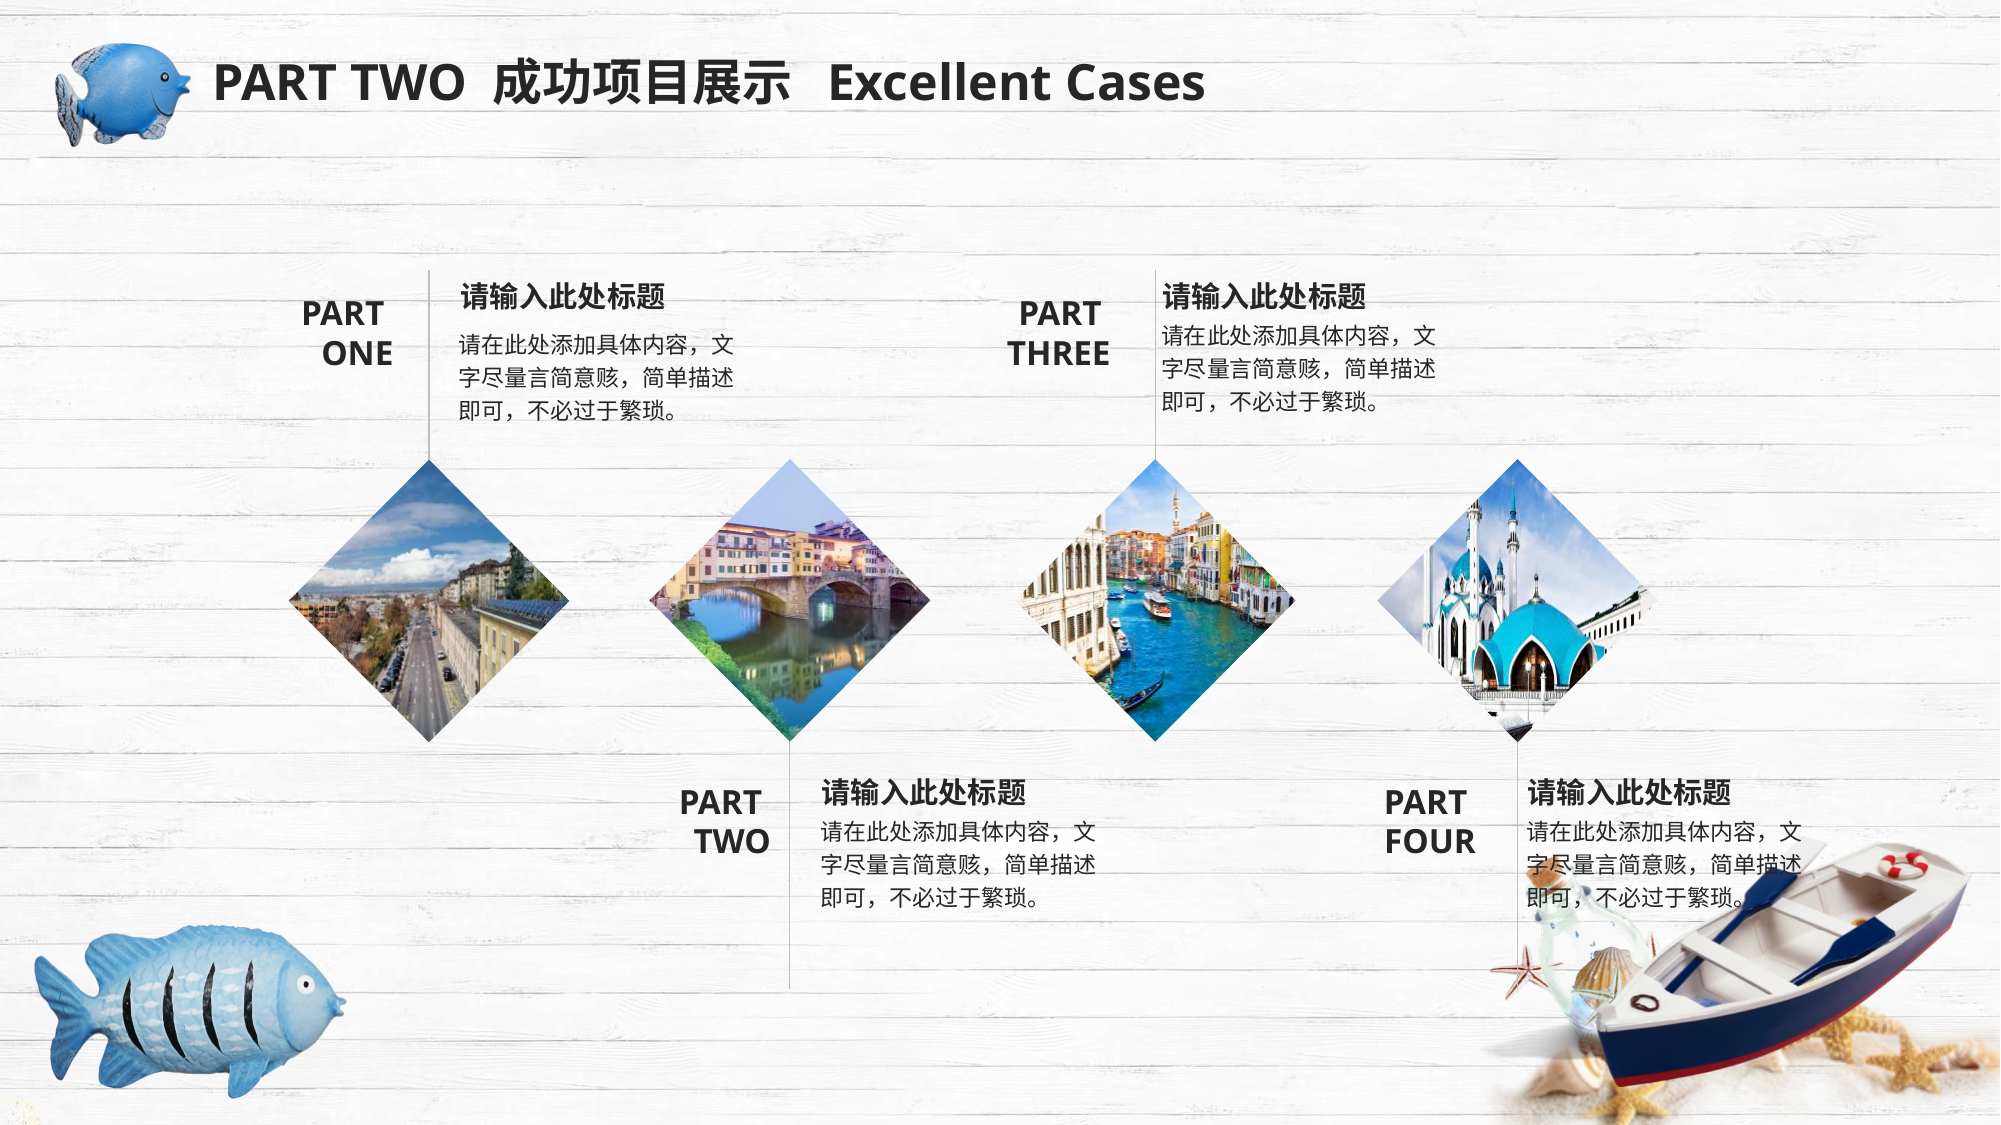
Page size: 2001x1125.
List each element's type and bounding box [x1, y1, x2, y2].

text_box [892, 270, 1454, 425]
text_box [1435, 823, 2000, 1125]
text_box [1258, 766, 1819, 921]
picture [0, 0, 2000, 1125]
text_box [553, 766, 1114, 921]
text_box [198, 270, 753, 434]
